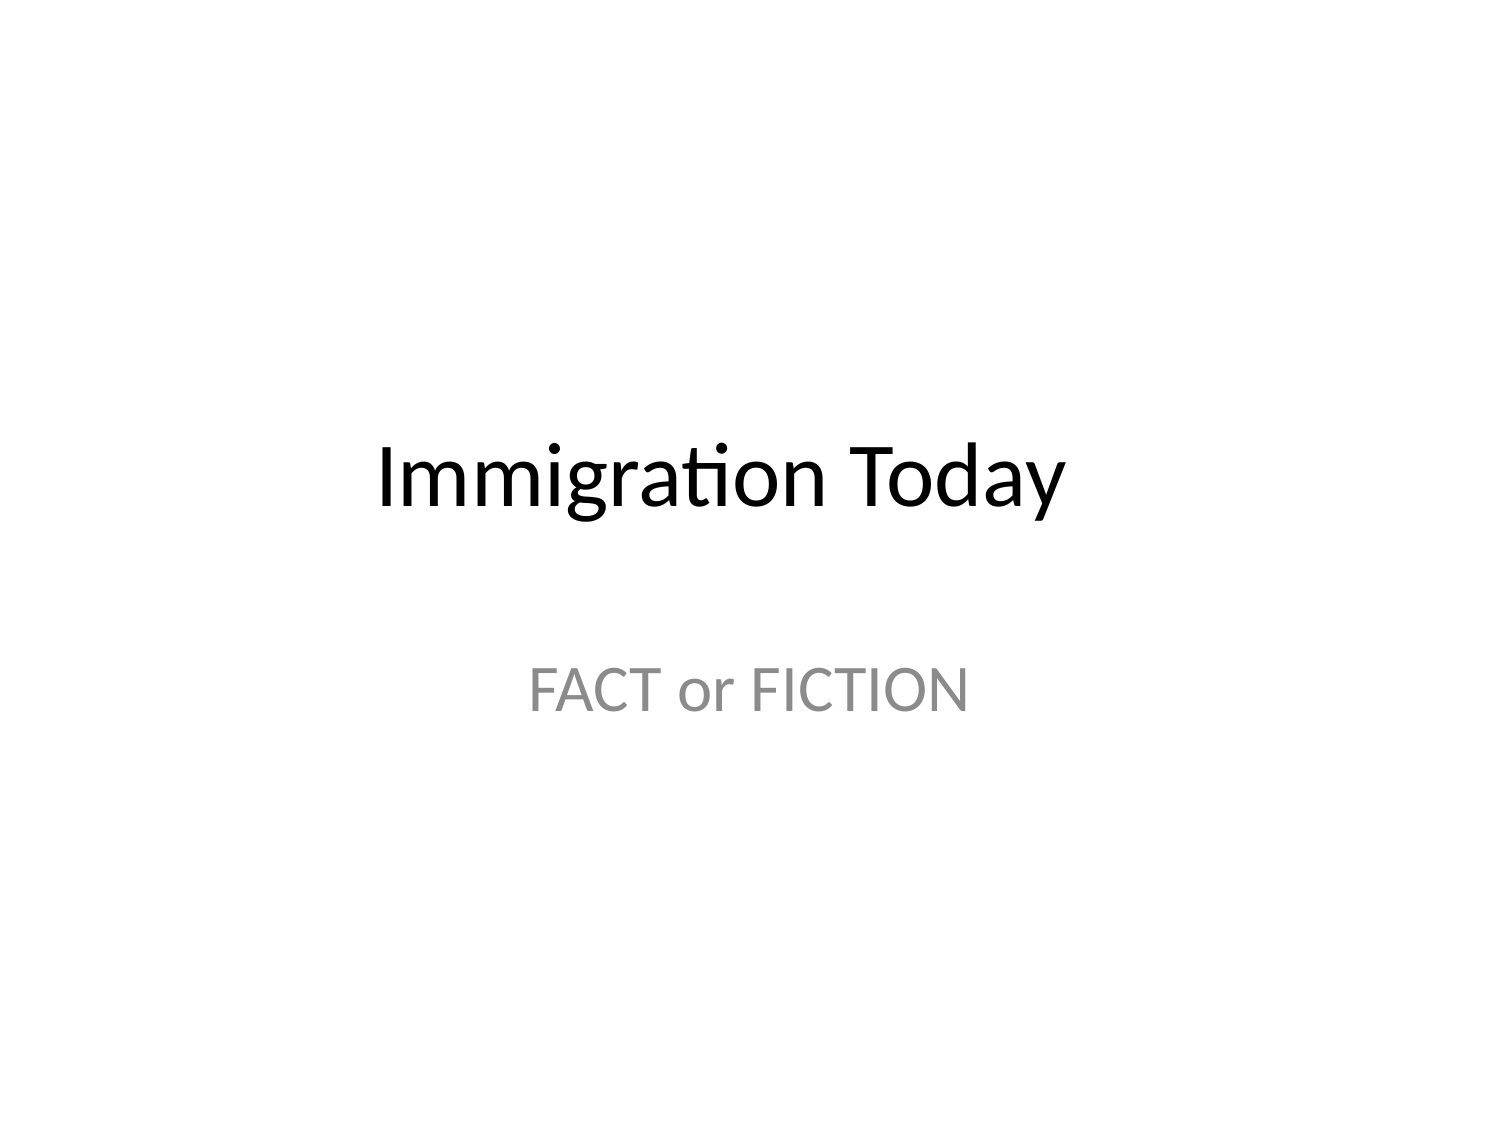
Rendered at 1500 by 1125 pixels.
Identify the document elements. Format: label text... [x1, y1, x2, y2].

title Immigration Today [112, 349, 1388, 591]
subtitle FACT or FICTION [225, 637, 1275, 925]
